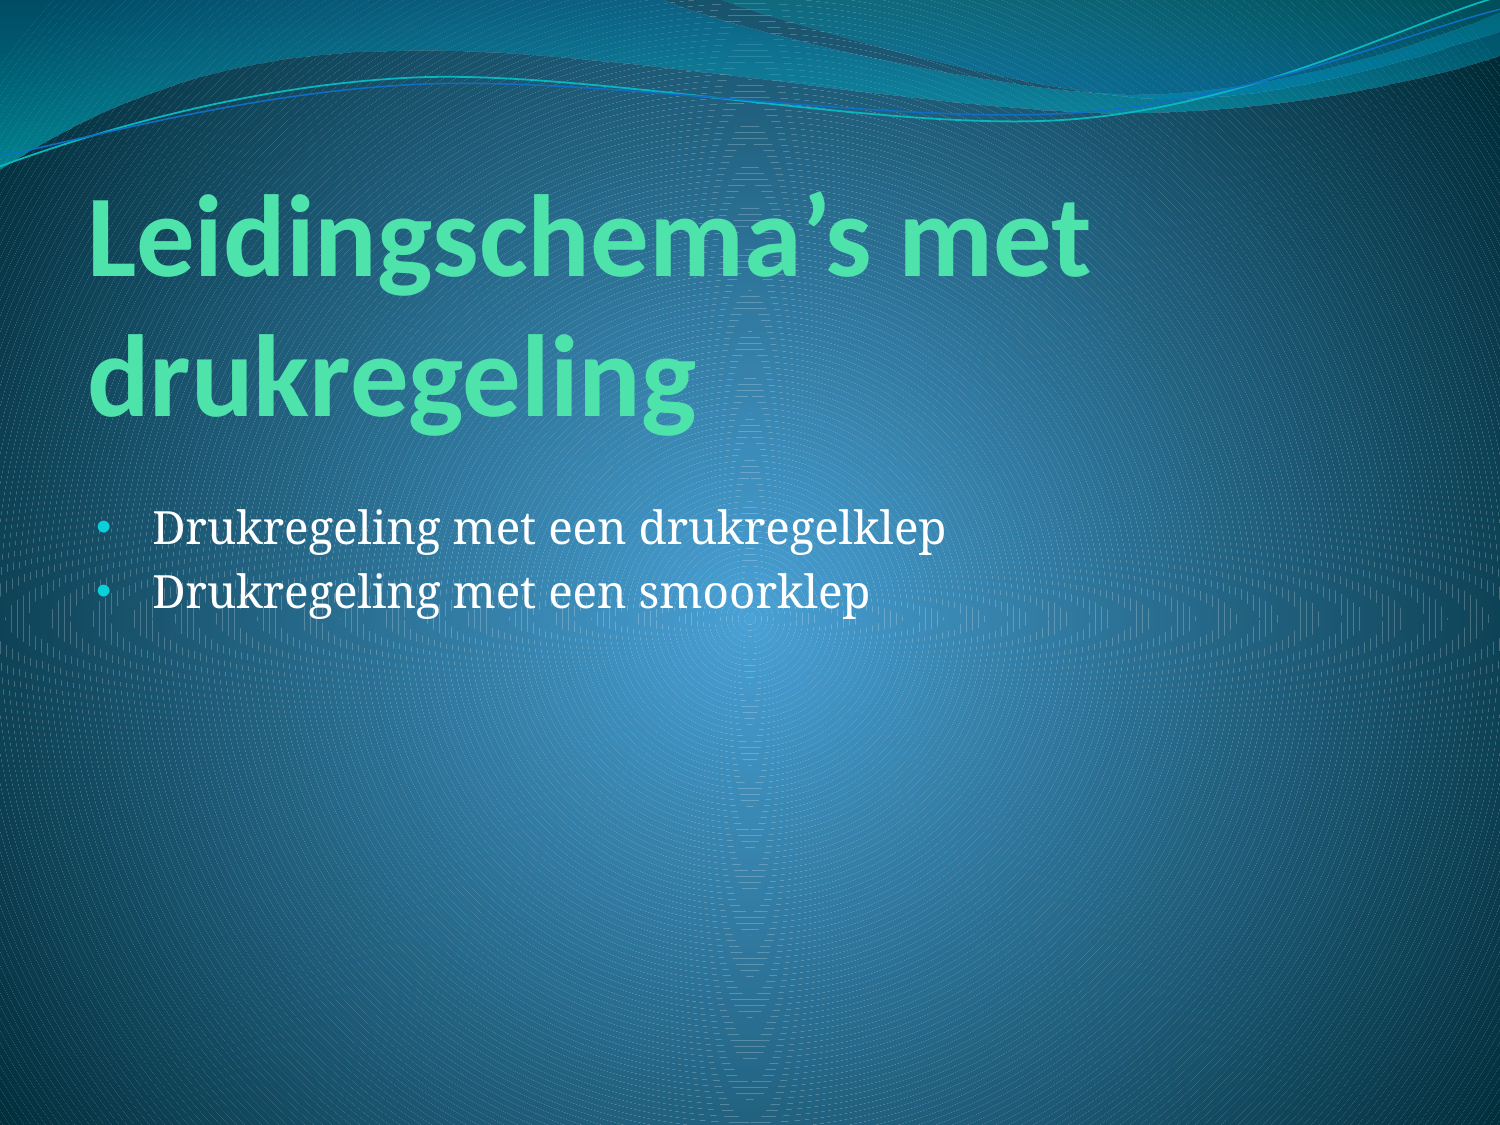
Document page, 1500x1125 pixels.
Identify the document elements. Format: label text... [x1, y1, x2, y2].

title Leidingschema’s met drukregeling [86, 216, 1362, 440]
list Drukregeling met een drukregelklep Drukregeling met een smoorklep [88, 491, 1364, 740]
